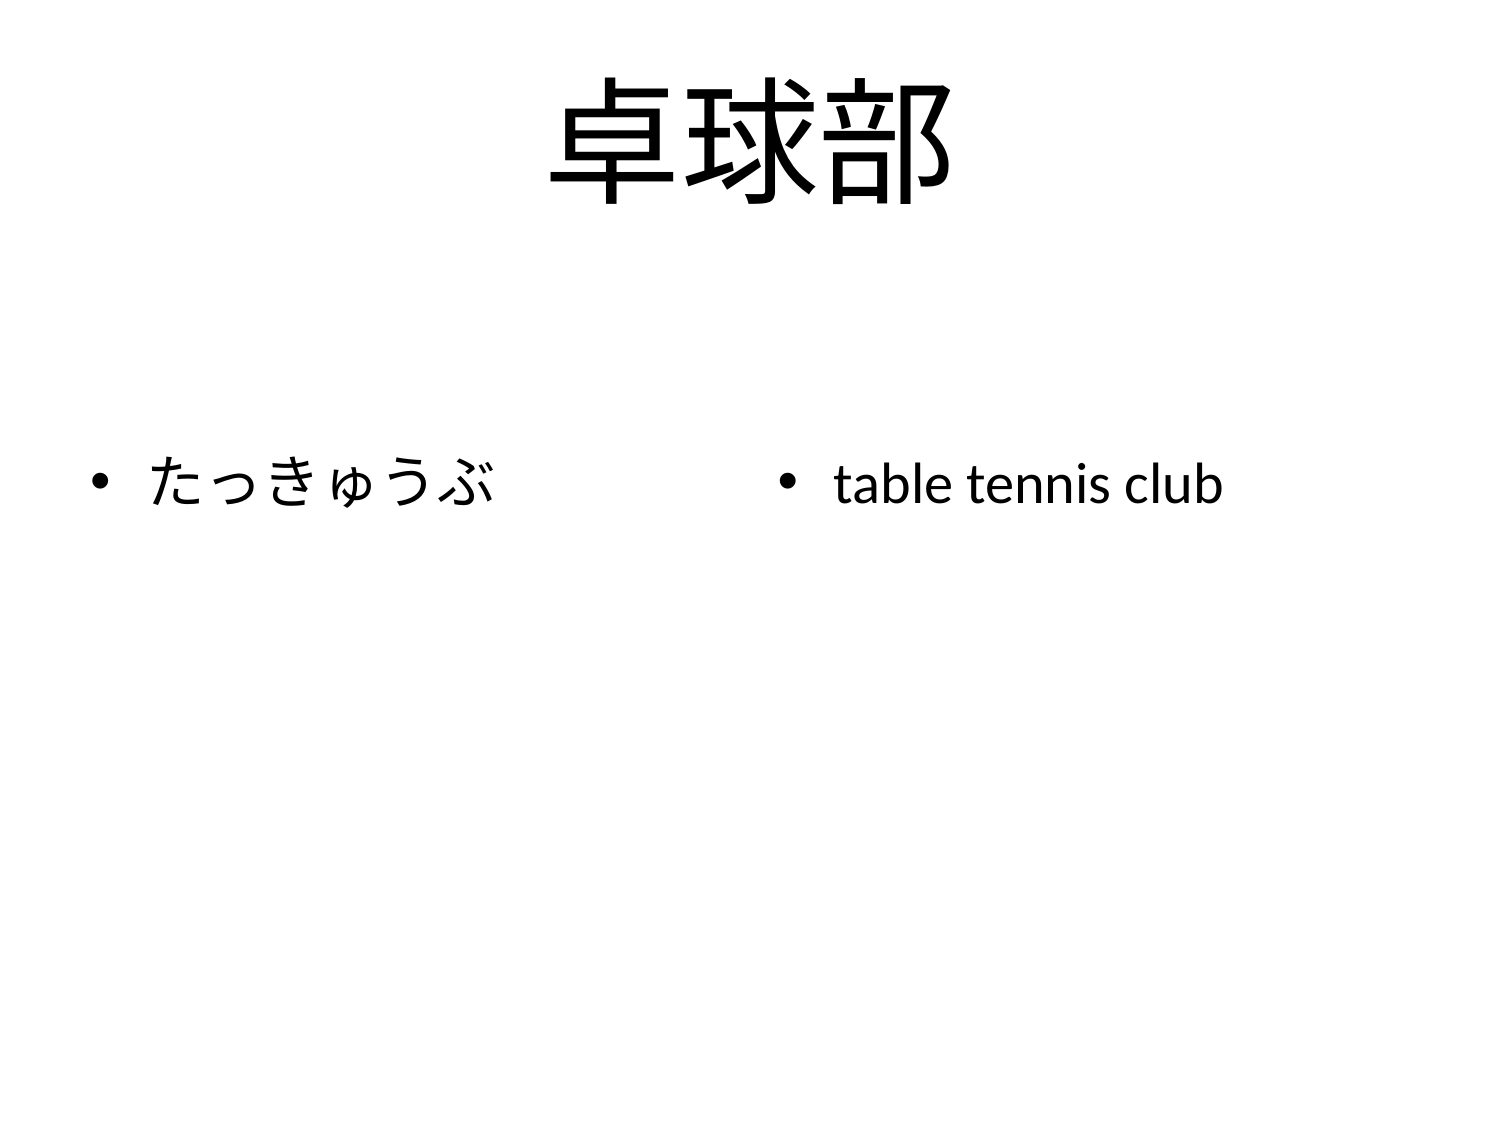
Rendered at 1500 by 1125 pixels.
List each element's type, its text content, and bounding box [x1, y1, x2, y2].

title 卓球部 [74, 44, 1426, 233]
list table tennis club [762, 437, 1426, 1006]
list たっきゅうぶ [74, 437, 738, 1006]
